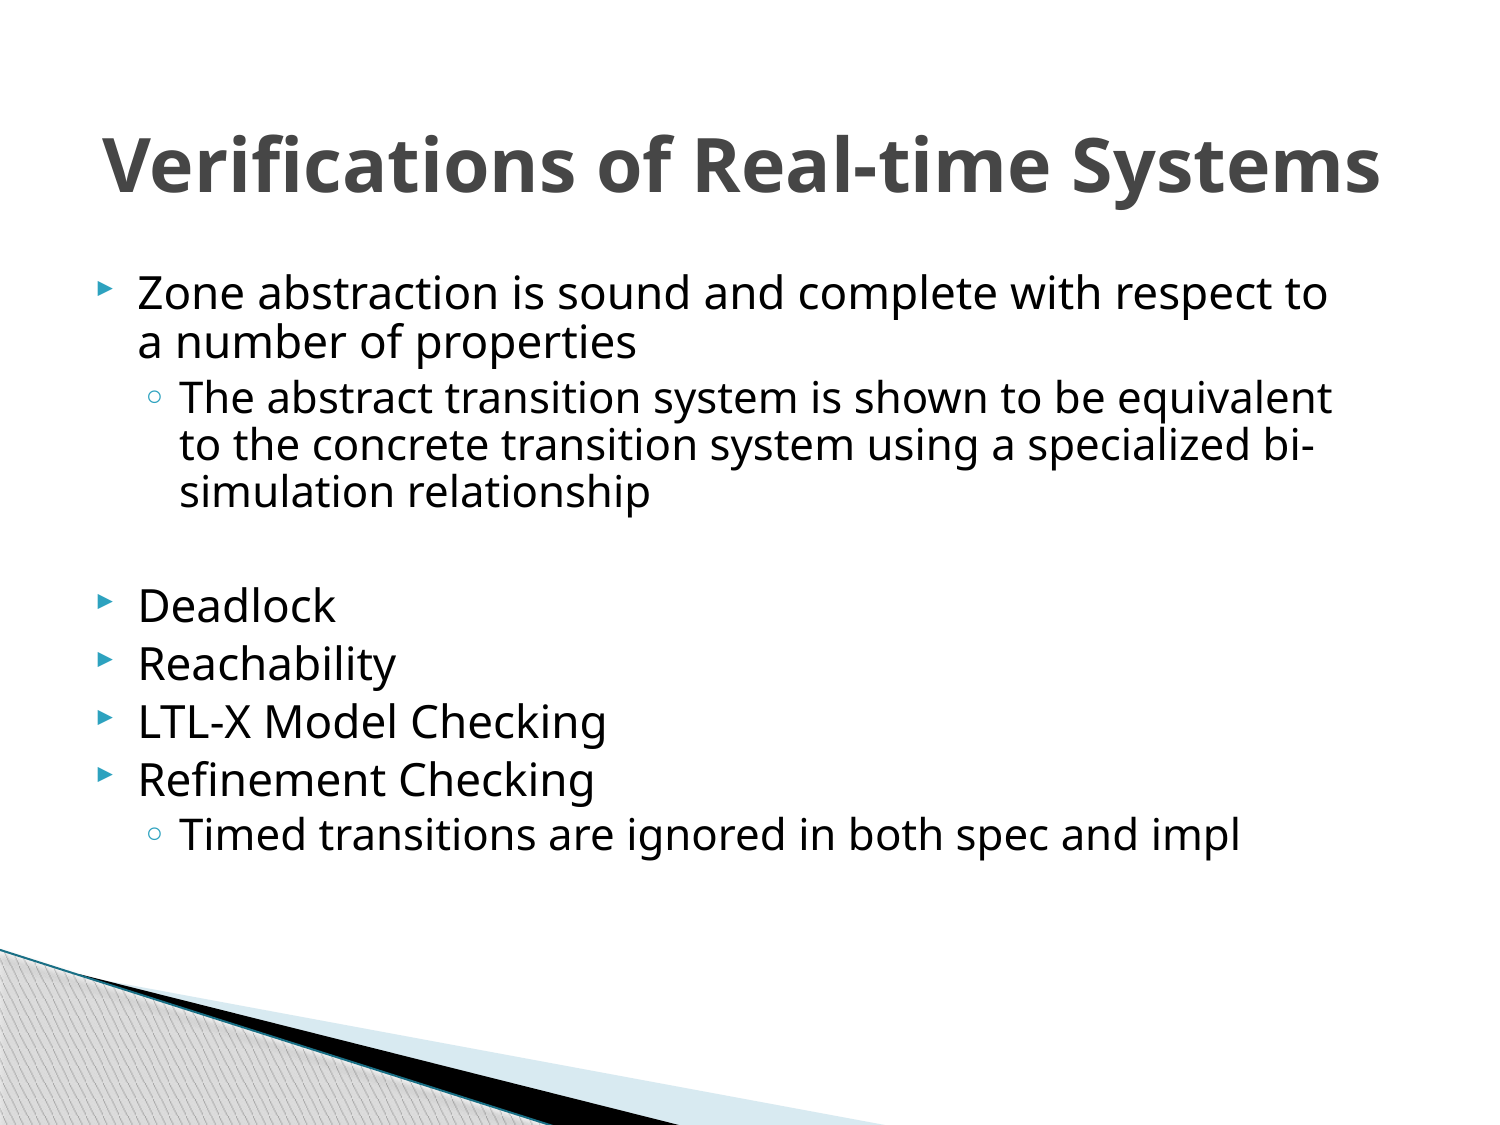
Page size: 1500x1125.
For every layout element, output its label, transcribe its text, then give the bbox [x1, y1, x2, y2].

list Zone abstraction is sound and complete with respect to a number of properties The abstract transition system is shown to be equivalent to the concrete transition system using a specialized bi-simulation relationship Deadlock Reachability LTL-X Model Checking Refinement Checking Timed transitions are ignored in both spec and impl [62, 262, 1375, 1075]
title Verifications of Real-time Systems [87, 75, 1438, 250]
